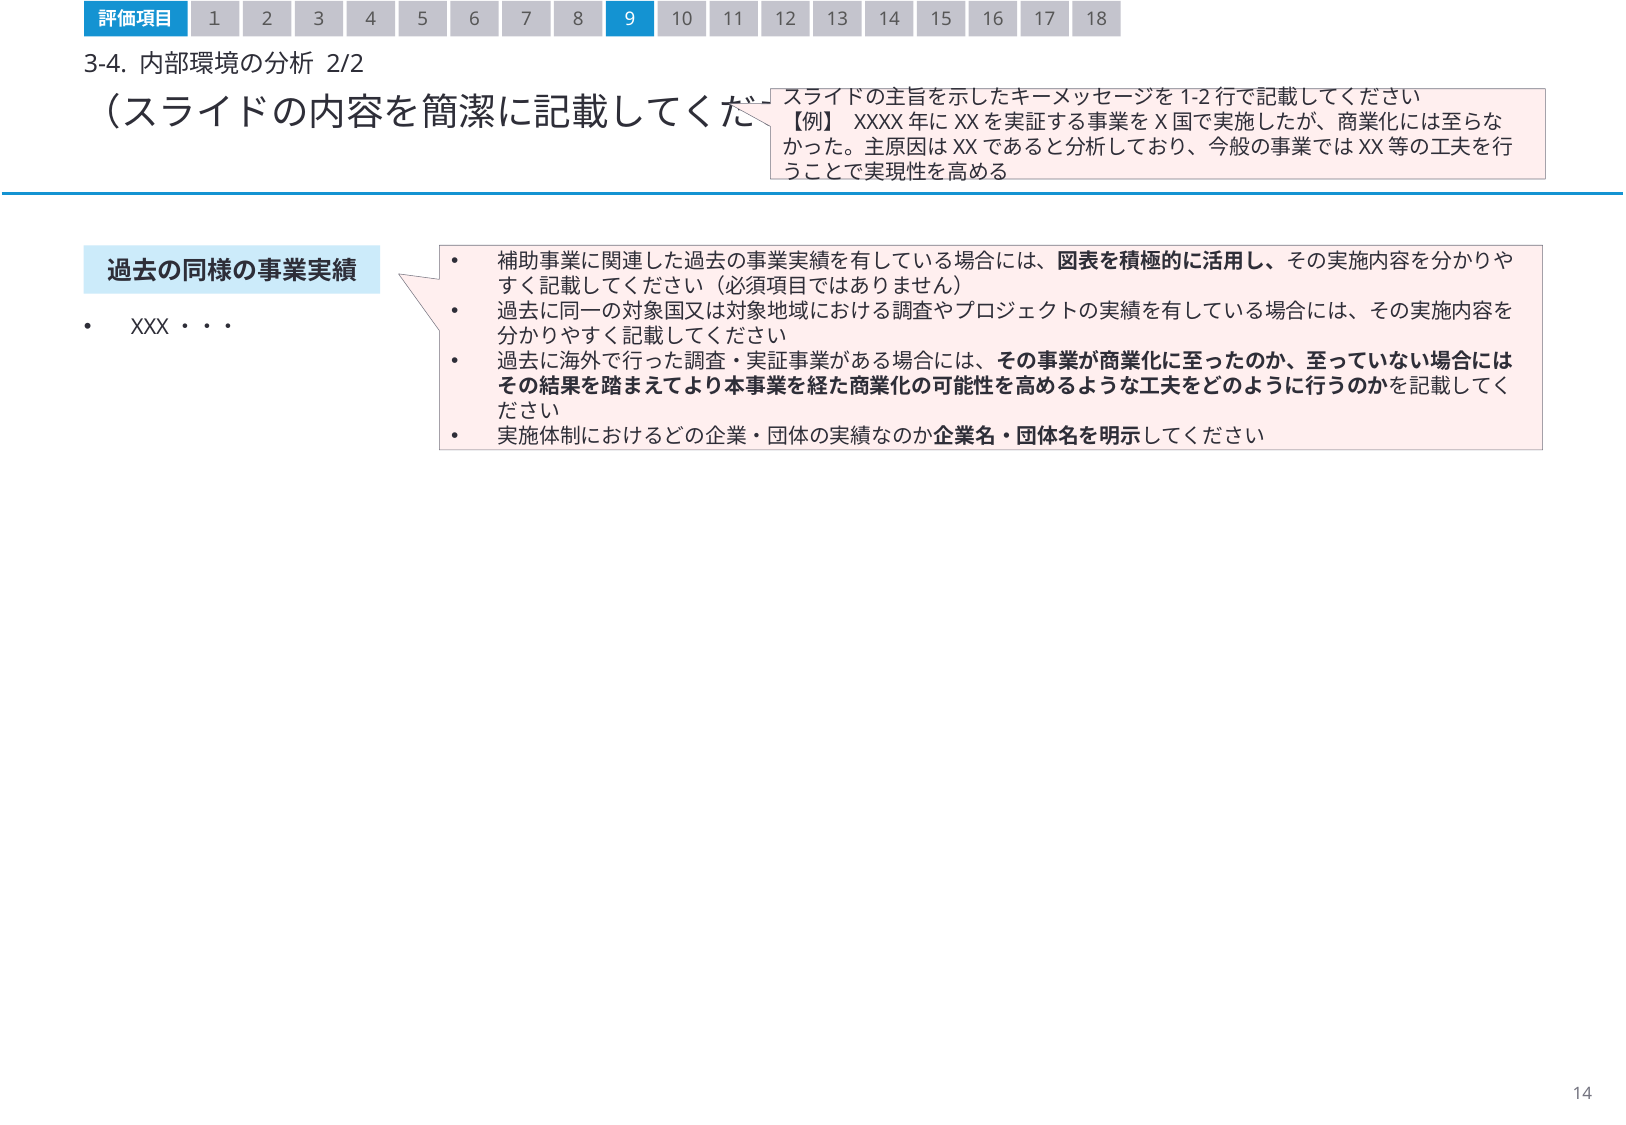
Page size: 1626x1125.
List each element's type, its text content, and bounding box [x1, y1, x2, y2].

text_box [83, 0, 1122, 37]
text_box 過去の同様の事業実績 [83, 244, 381, 295]
list 3-4. 内部環境の分析 2/2 [84, 40, 1543, 82]
text_box スライドの主旨を示したキーメッセージを1-2行で記載してください 【例】 XXXX年にXXを実証する事業をX国で実施したが、商業化には至らなかった。主原因はXXであると分析しており、今般の事業ではXX等の工夫を行うことで実現性を高める [728, 87, 1547, 180]
text_box XXX・・・ [83, 302, 1543, 1065]
text_box 補助事業に関連した過去の事業実績を有している場合には、図表を積極的に活用し、その実施内容を分かりやすく記載してください（必須項目ではありません） 過去に同一の対象国又は対象地域における調査やプロジェクトの実績を有している場合には、その実施内容を分かりやすく記載してください 過去に海外で行った調査・実証事業がある場合には、その事業が商業化に至ったのか、至っていない場合にはその結果を踏まえてより本事業を経た商業化の可能性を高めるような工夫をどのように行うのかを記載してください 実施体制におけるどの企業・団体の実績なのか企業名・団体名を明示してください [397, 244, 1544, 451]
list （スライドの内容を簡潔に記載してください） [84, 83, 1543, 183]
